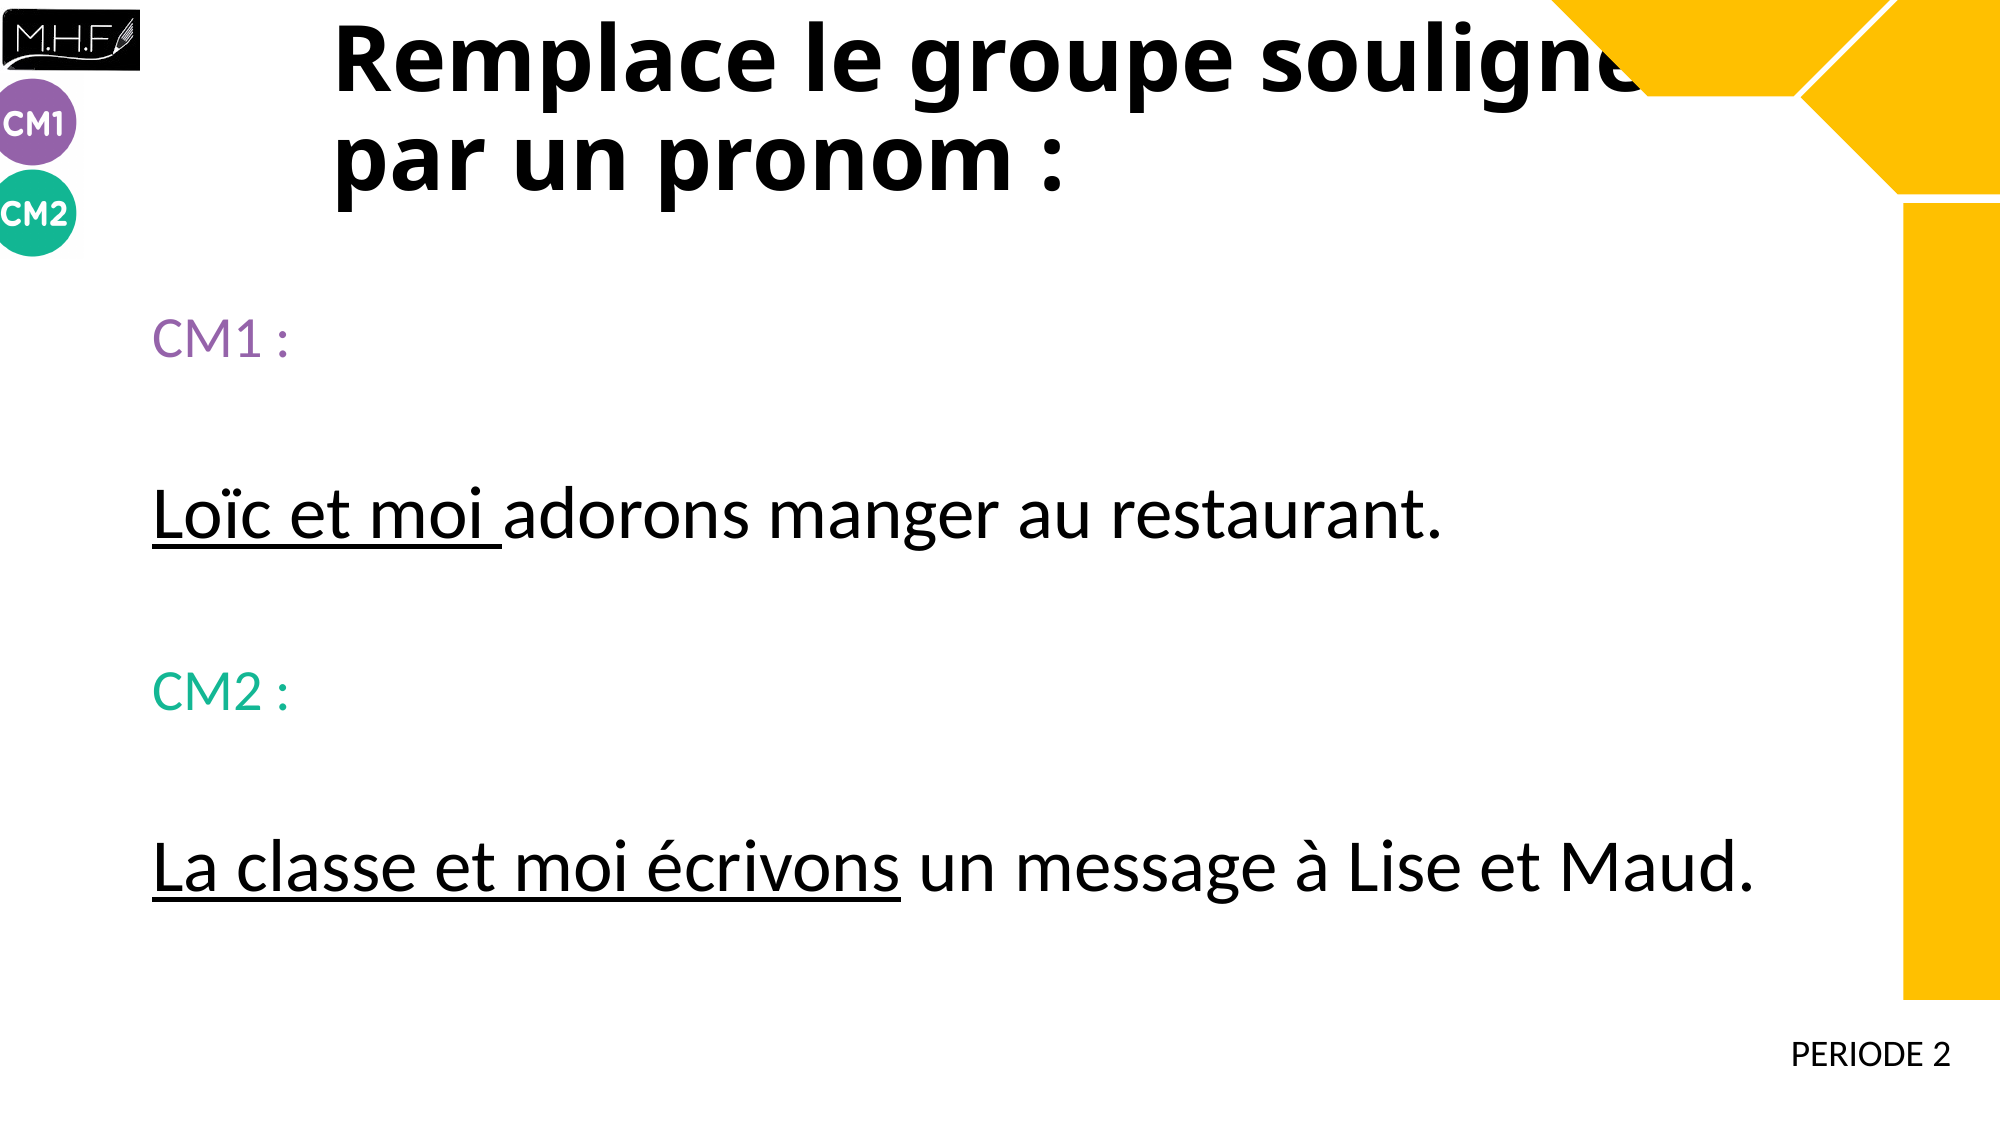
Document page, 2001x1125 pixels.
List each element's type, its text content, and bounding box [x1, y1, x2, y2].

text_box [1902, 202, 2000, 1001]
picture [0, 7, 140, 259]
text_box PERIODE 2 [1362, 1021, 1967, 1082]
text_box [1799, 0, 2000, 196]
title Remplace le groupe souligné par un pronom : [316, 3, 1863, 221]
list CM1 : Loïc et moi adorons manger au restaurant. CM2 : La classe et moi écrivons un message à Lise et Maud. [137, 299, 1863, 1014]
text_box [1549, 0, 1892, 98]
